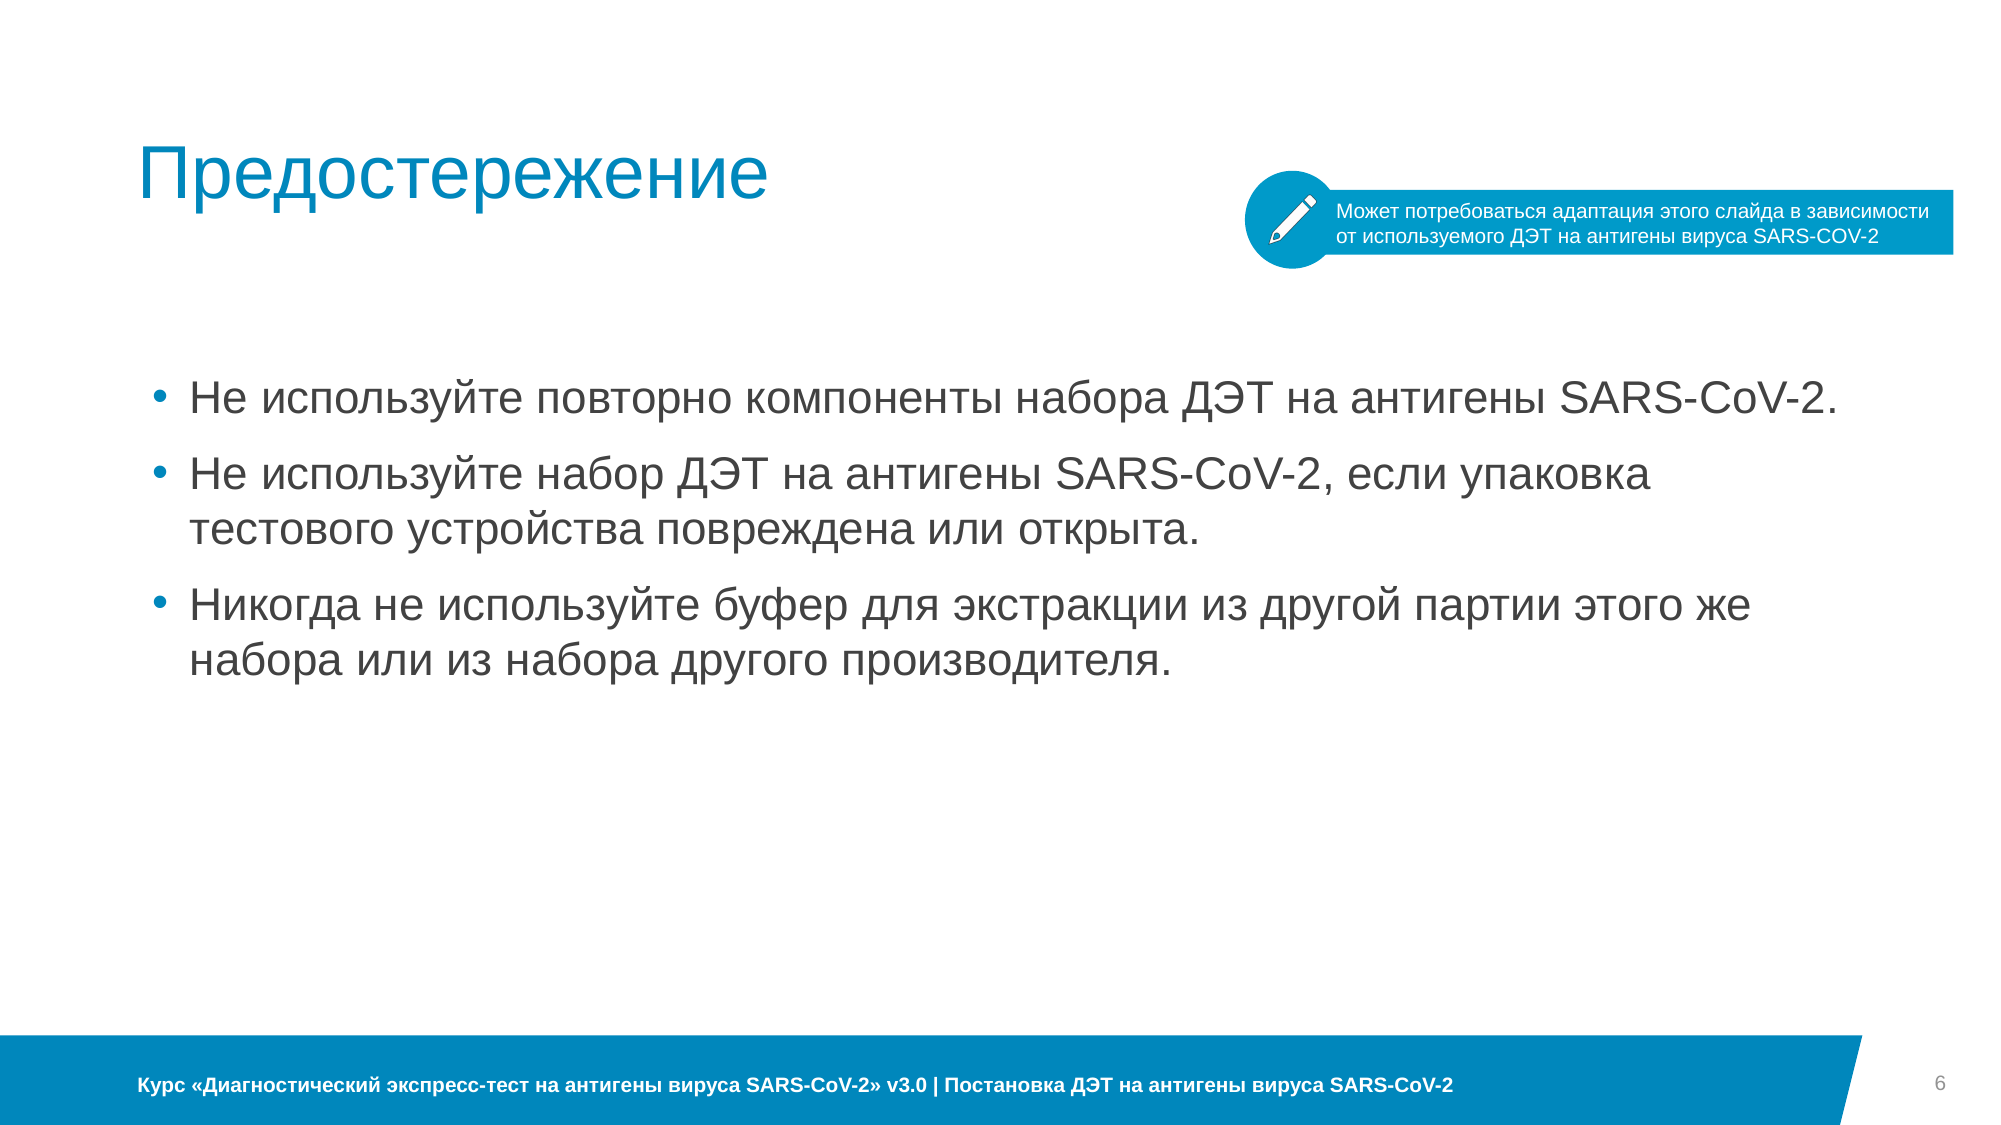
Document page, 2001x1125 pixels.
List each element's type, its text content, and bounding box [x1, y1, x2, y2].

list Не используйте повторно компоненты набора ДЭТ на антигены SARS-CoV-2. Не используйте набор ДЭТ на антигены SARS-CoV-2, если упаковка тестового устройства повреждена или открыта. Никогда не используйте буфер для экстракции из другой партии этого же набора или из набора другого производителя. [137, 284, 1863, 1014]
slide_number 6 [1862, 1035, 1947, 1125]
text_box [1244, 170, 1954, 269]
footer Курс «Диагностический экспресс-тест на антигены вируса SARS-CoV-2» v3.0 | Постановка ДЭТ на антигены вируса SARS-CoV-2 [137, 1042, 1845, 1125]
title Предостережение [137, 59, 1863, 215]
